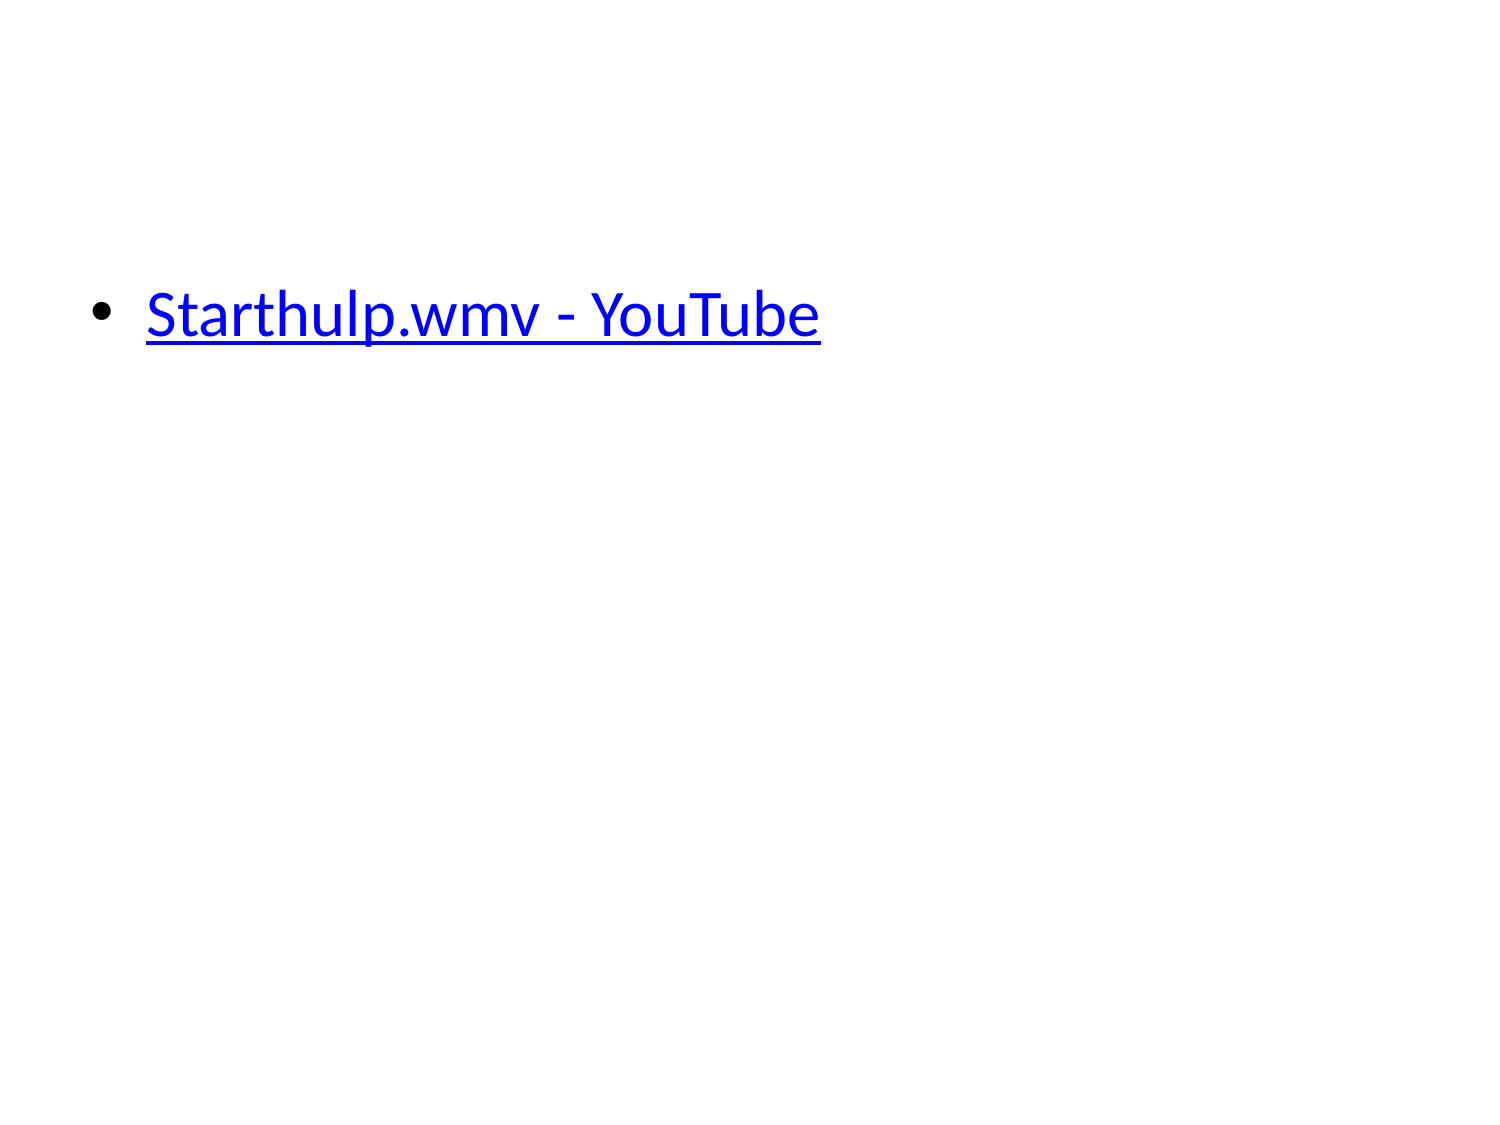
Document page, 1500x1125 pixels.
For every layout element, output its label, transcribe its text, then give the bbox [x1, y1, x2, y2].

list Starthulp.wmv - YouTube [75, 262, 1425, 1005]
